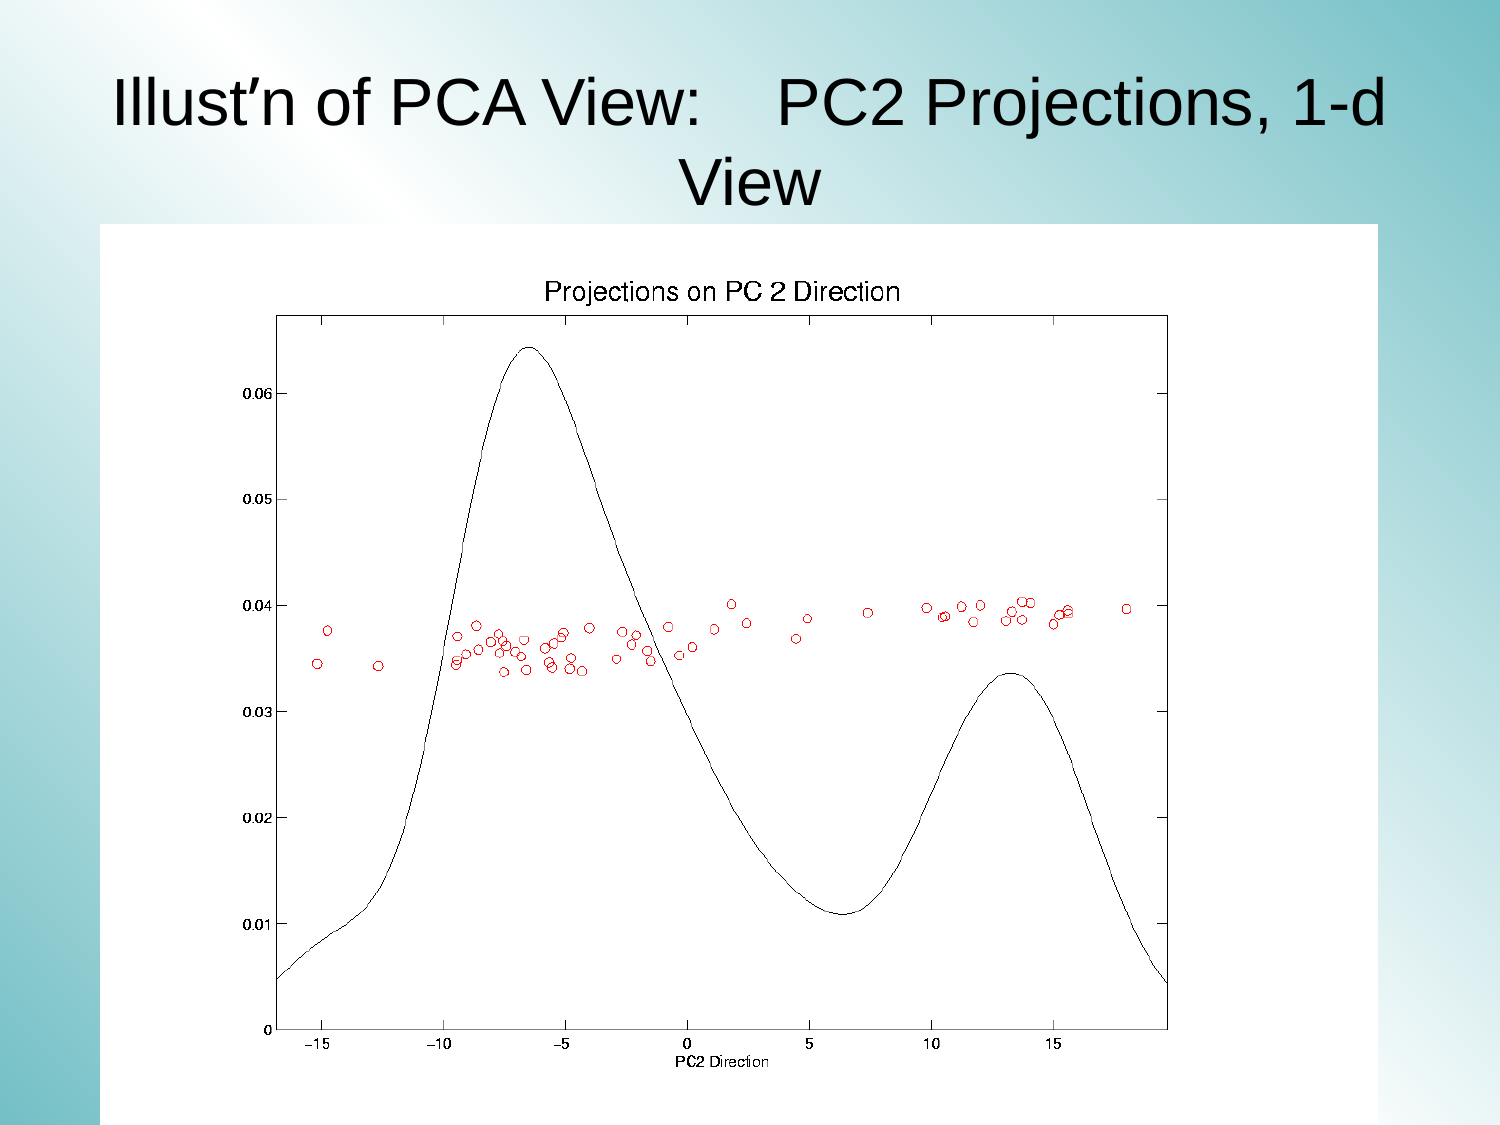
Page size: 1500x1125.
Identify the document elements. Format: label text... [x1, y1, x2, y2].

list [99, 224, 1378, 1125]
title Illust’n of PCA View: PC2 Projections, 1-d View [75, 45, 1425, 233]
